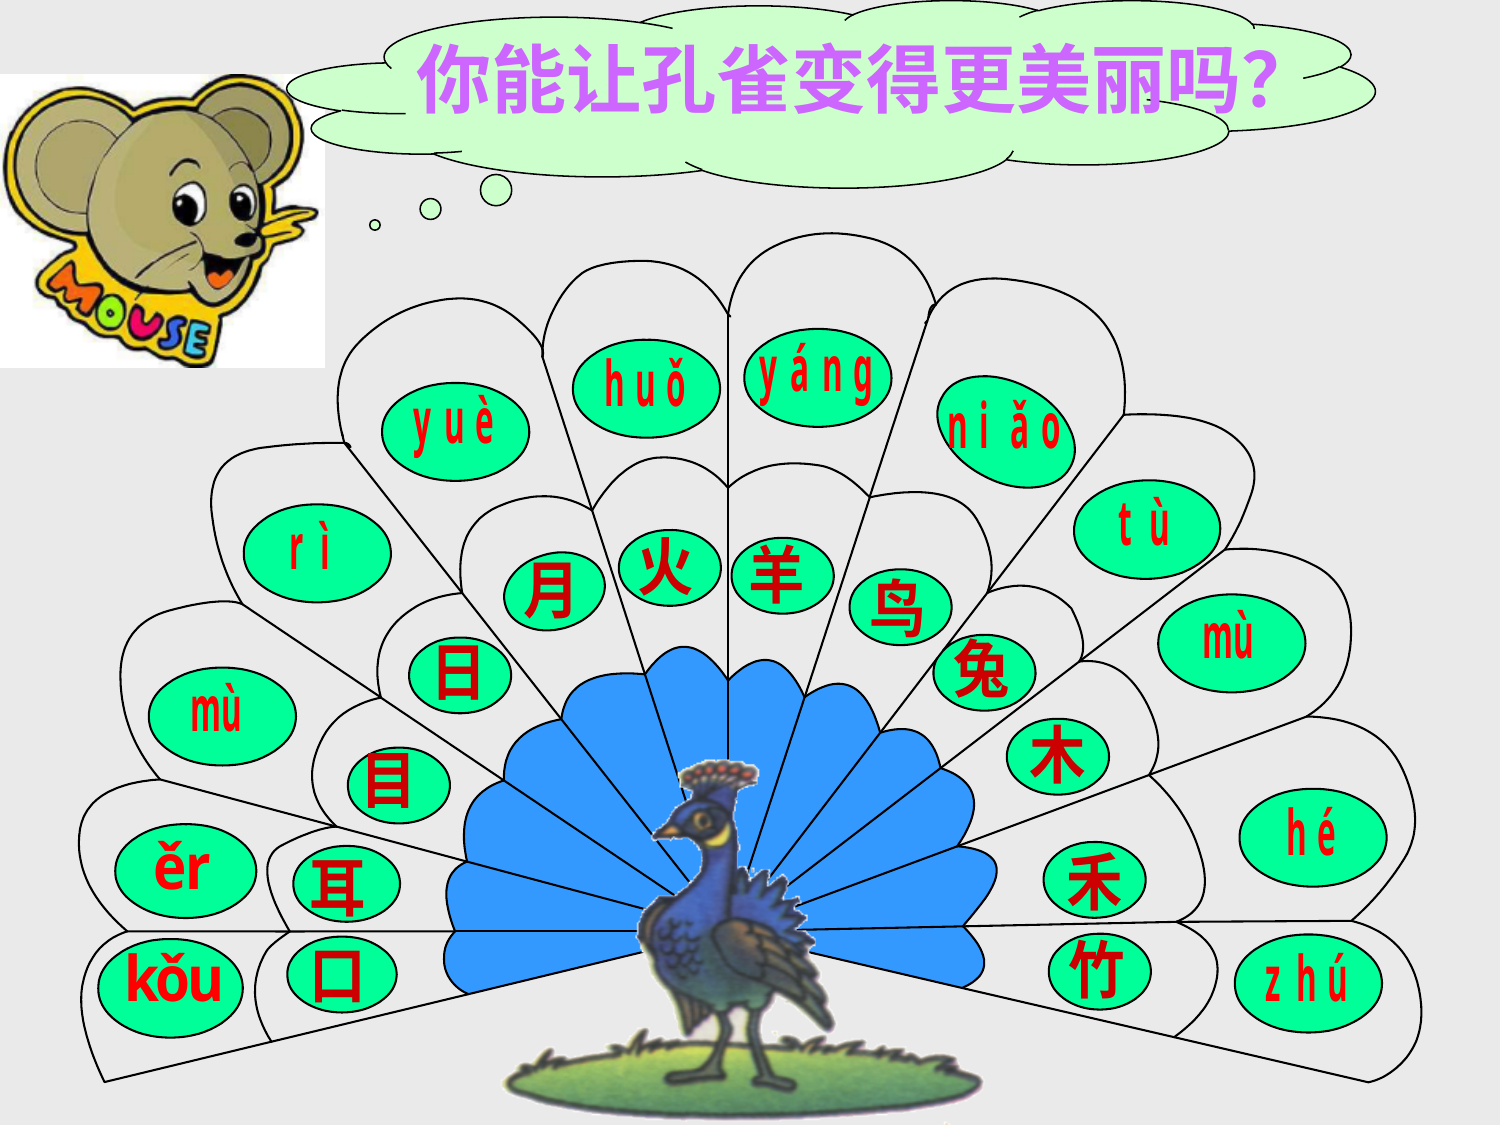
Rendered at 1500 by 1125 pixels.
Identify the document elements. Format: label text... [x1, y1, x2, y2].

text_box [308, 39, 1251, 189]
text_box 你能让孔雀变得更美丽吗？ [401, 24, 1331, 130]
text_box [458, 0, 1253, 24]
text_box [480, 174, 512, 206]
picture [0, 74, 326, 368]
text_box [73, 227, 1427, 1088]
text_box [420, 198, 441, 220]
picture [487, 741, 988, 1125]
text_box [369, 219, 381, 226]
text_box [1331, 38, 1376, 119]
